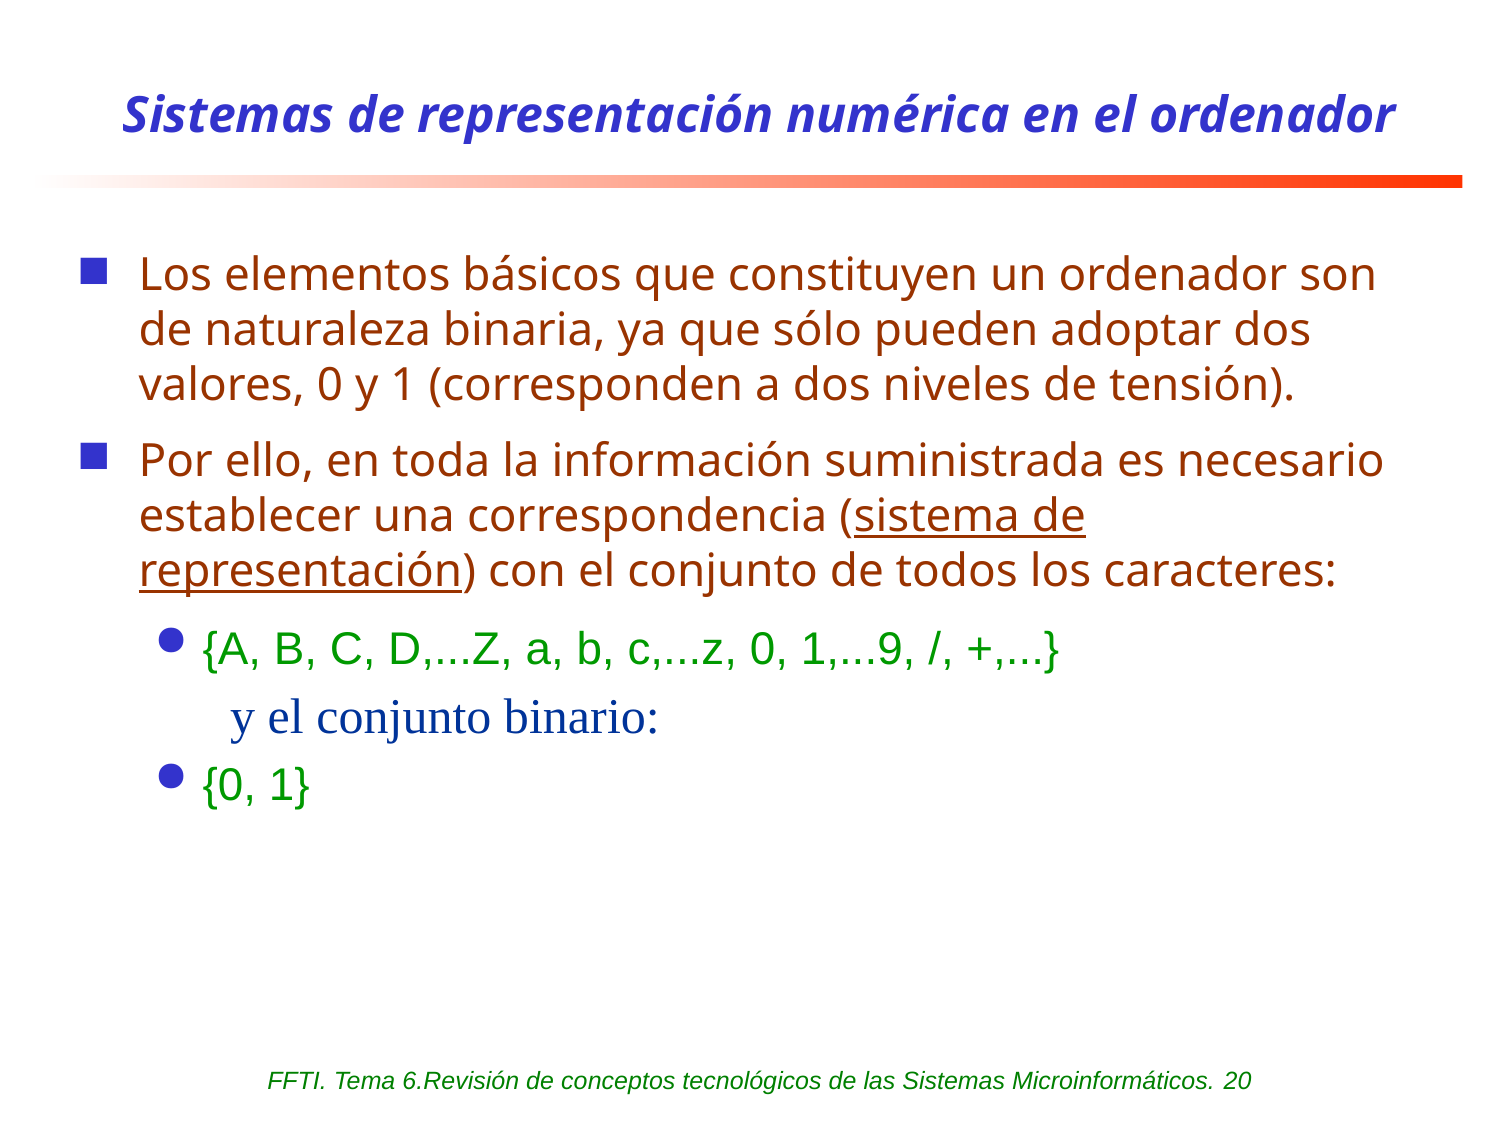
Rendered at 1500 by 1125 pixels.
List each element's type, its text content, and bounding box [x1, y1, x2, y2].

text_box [759, 176, 763, 187]
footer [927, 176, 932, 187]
footer FFTI. Tema 6.Revisión de conceptos tecnológicos de las Sistemas Microinformáticos. 20 [68, 1056, 1451, 1103]
table_cell 1 [843, 176, 847, 187]
title Sistemas de representación numérica en el ordenador [68, 49, 1451, 176]
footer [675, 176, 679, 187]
list Los elementos básicos que constituyen un ordenador son de naturaleza binaria, ya que sólo pueden adoptar dos valores, 0 y 1 (corresponden a dos niveles de tensión). Por ello, en toda la información suministrada es necesario establecer una correspondencia (sistema de representación) con el conjunto de todos los caracteres: {A, B, C, D,...Z, a, b, c,...z, 0, 1,...9, /, +,...} y el conjunto binario: {0, 1} [68, 237, 1451, 1019]
